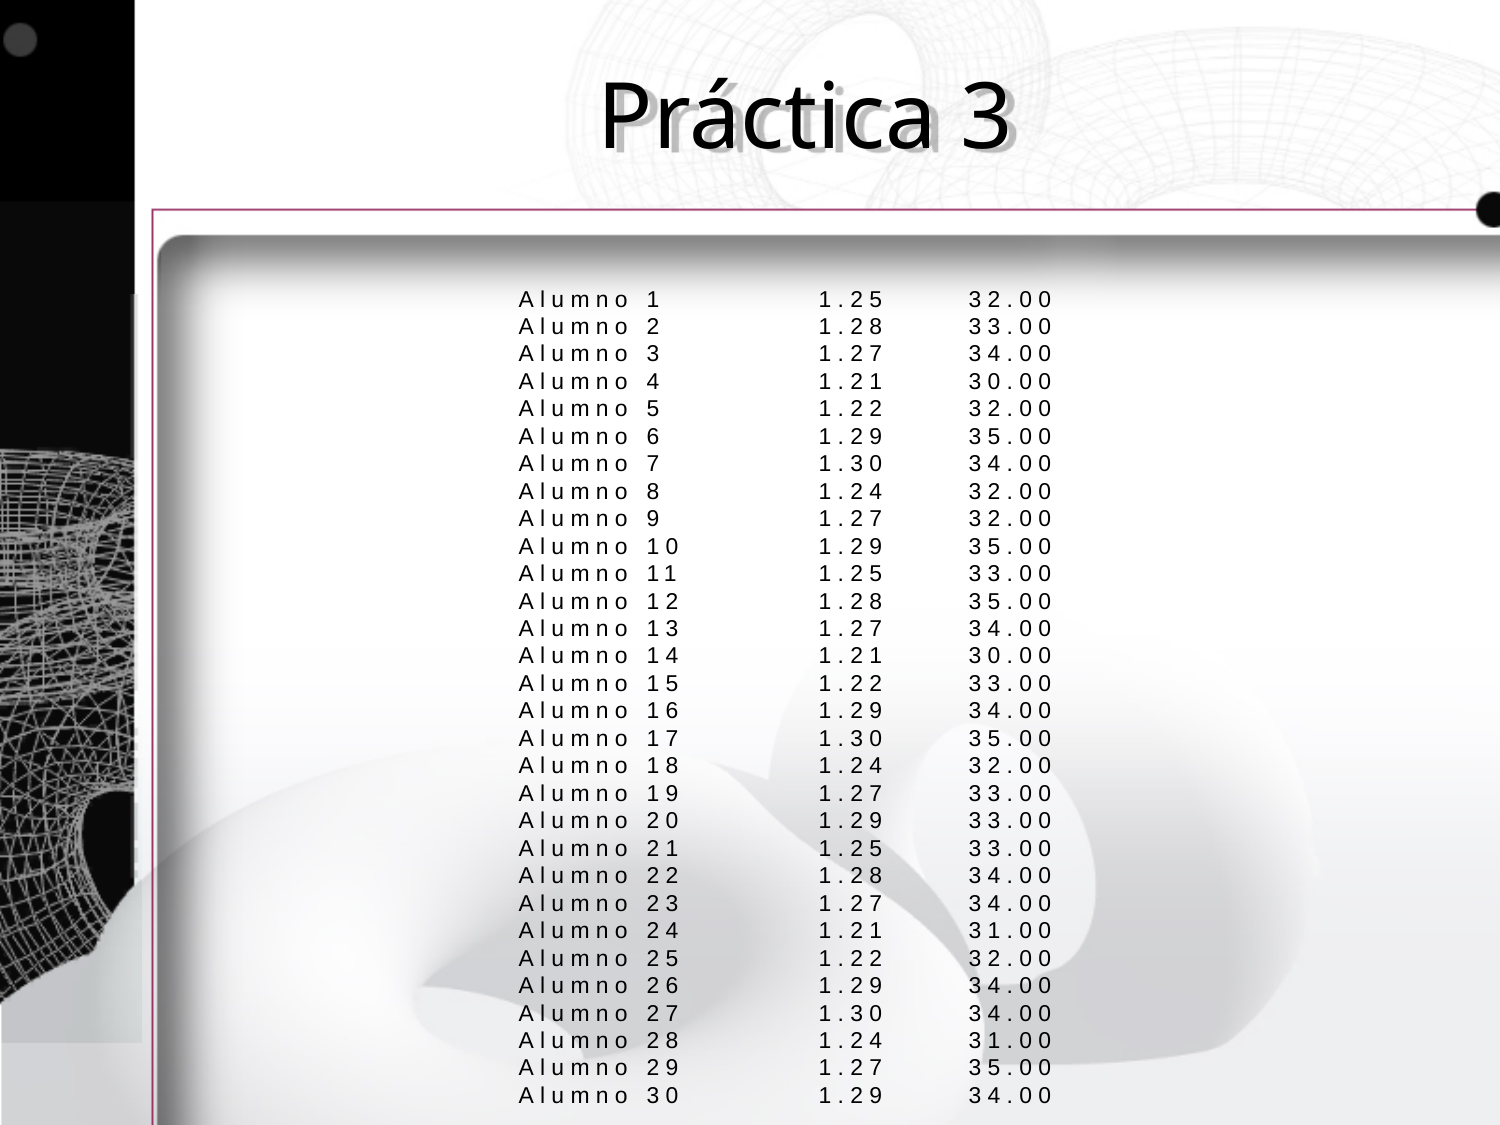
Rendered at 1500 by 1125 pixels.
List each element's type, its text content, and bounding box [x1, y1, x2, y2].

text_box Alumno 1 1.25 32.00 Alumno 2 1.28 33.00 Alumno 3 1.27 34.00 Alumno 4 1.21 30.00 Alumno 5 1.22 32.00 Alumno 6 1.29 35.00 Alumno 7 1.30 34.00 Alumno 8 1.24 32.00 Alumno 9 1.27 32.00 Alumno 10 1.29 35.00 Alumno 11 1.25 33.00 Alumno 12 1.28 35.00 Alumno 13 1.27 34.00 Alumno 14 1.21 30.00 Alumno 15 1.22 33.00 Alumno 16 1.29 34.00 Alumno 17 1.30 35.00 Alumno 18 1.24 32.00 Alumno 19 1.27 33.00 Alumno 20 1.29 33.00 Alumno 21 1.25 33.00 Alumno 22 1.28 34.00 Alumno 23 1.27 34.00 Alumno 24 1.21 31.00 Alumno 25 1.22 32.00 Alumno 26 1.29 34.00 Alumno 27 1.30 34.00 Alumno 28 1.24 31.00 Alumno 29 1.27 35.00 Alumno 30 1.29 34.00 [503, 276, 1231, 1116]
picture [0, 0, 1500, 1125]
title Práctica 3 [192, 23, 1419, 200]
